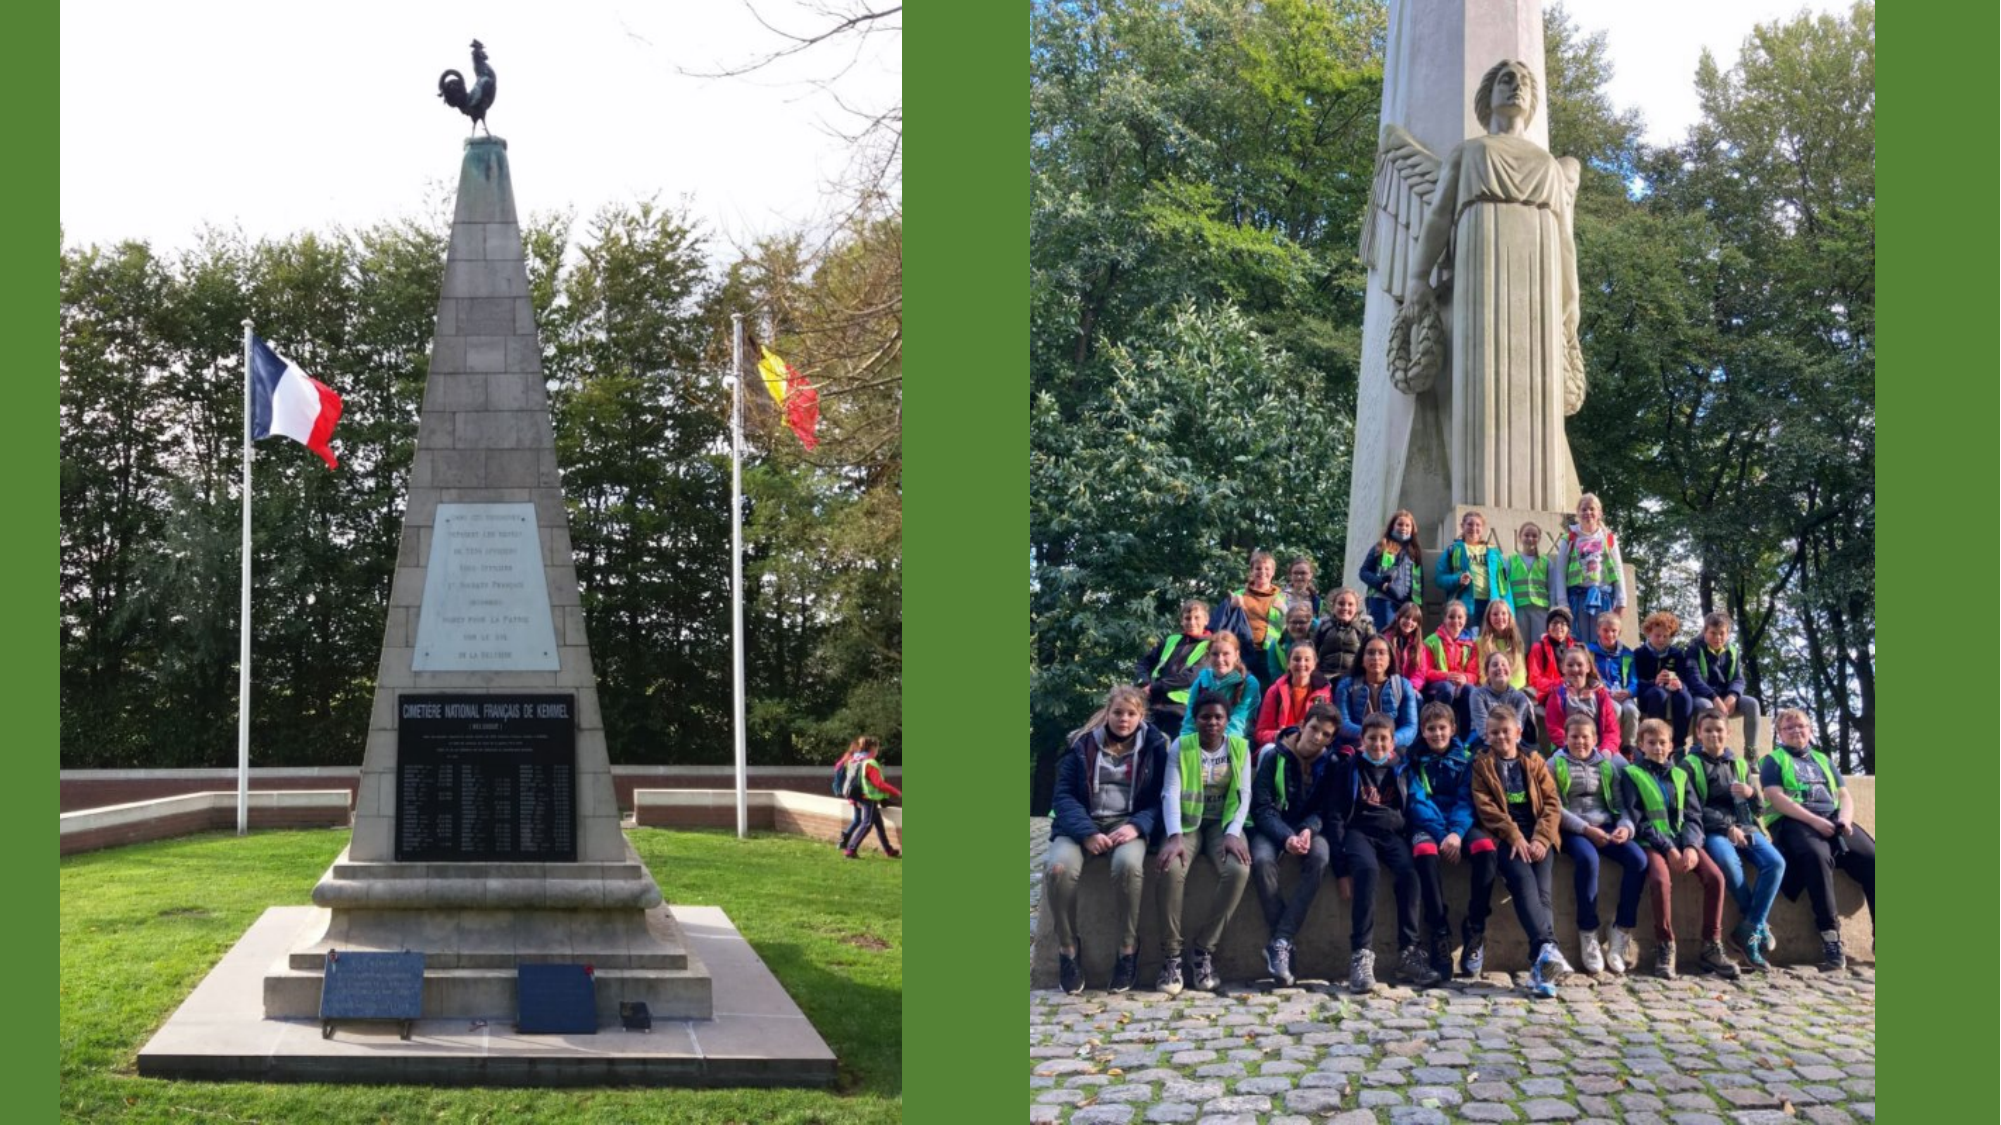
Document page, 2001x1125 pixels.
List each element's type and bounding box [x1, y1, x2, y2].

picture [1030, 0, 1875, 1125]
picture [60, 0, 902, 1125]
